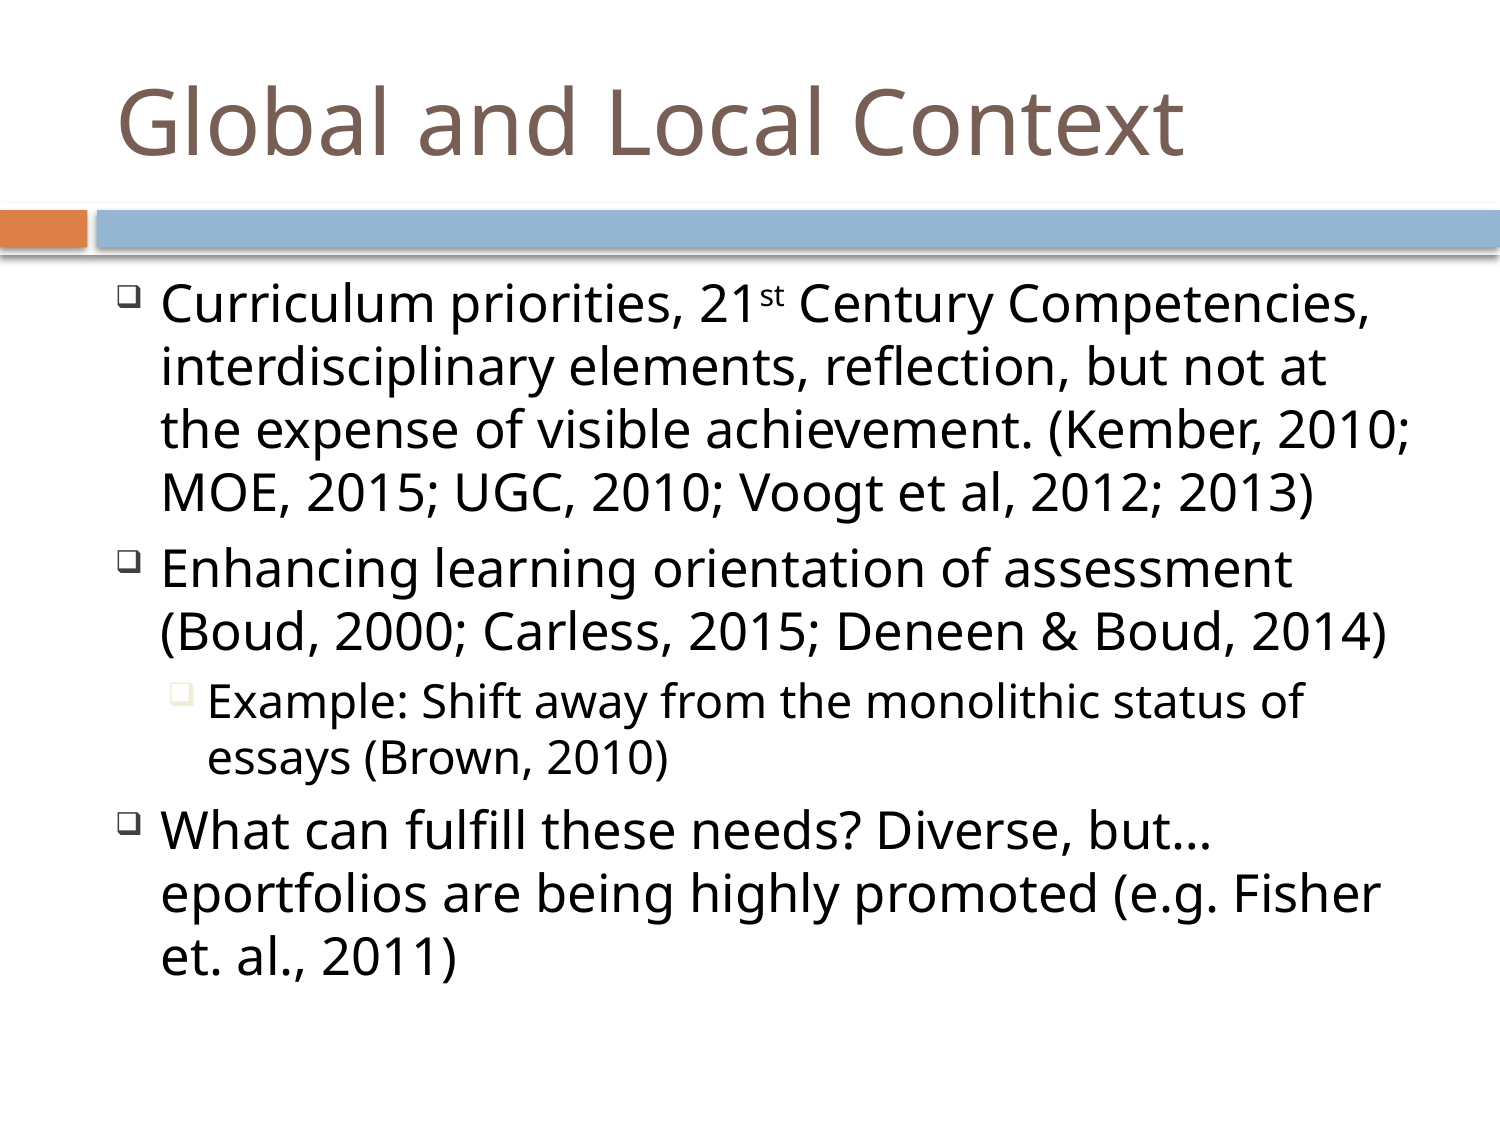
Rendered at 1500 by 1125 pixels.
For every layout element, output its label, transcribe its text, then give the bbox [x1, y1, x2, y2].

title Global and Local Context [100, 37, 1438, 200]
list Curriculum priorities, 21st Century Competencies, interdisciplinary elements, reflection, but not at the expense of visible achievement. (Kember, 2010; MOE, 2015; UGC, 2010; Voogt et al, 2012; 2013) Enhancing learning orientation of assessment (Boud, 2000; Carless, 2015; Deneen & Boud, 2014) Example: Shift away from the monolithic status of essays (Brown, 2010) What can fulfill these needs? Diverse, but… eportfolios are being highly promoted (e.g. Fisher et. al., 2011) [100, 262, 1438, 1088]
